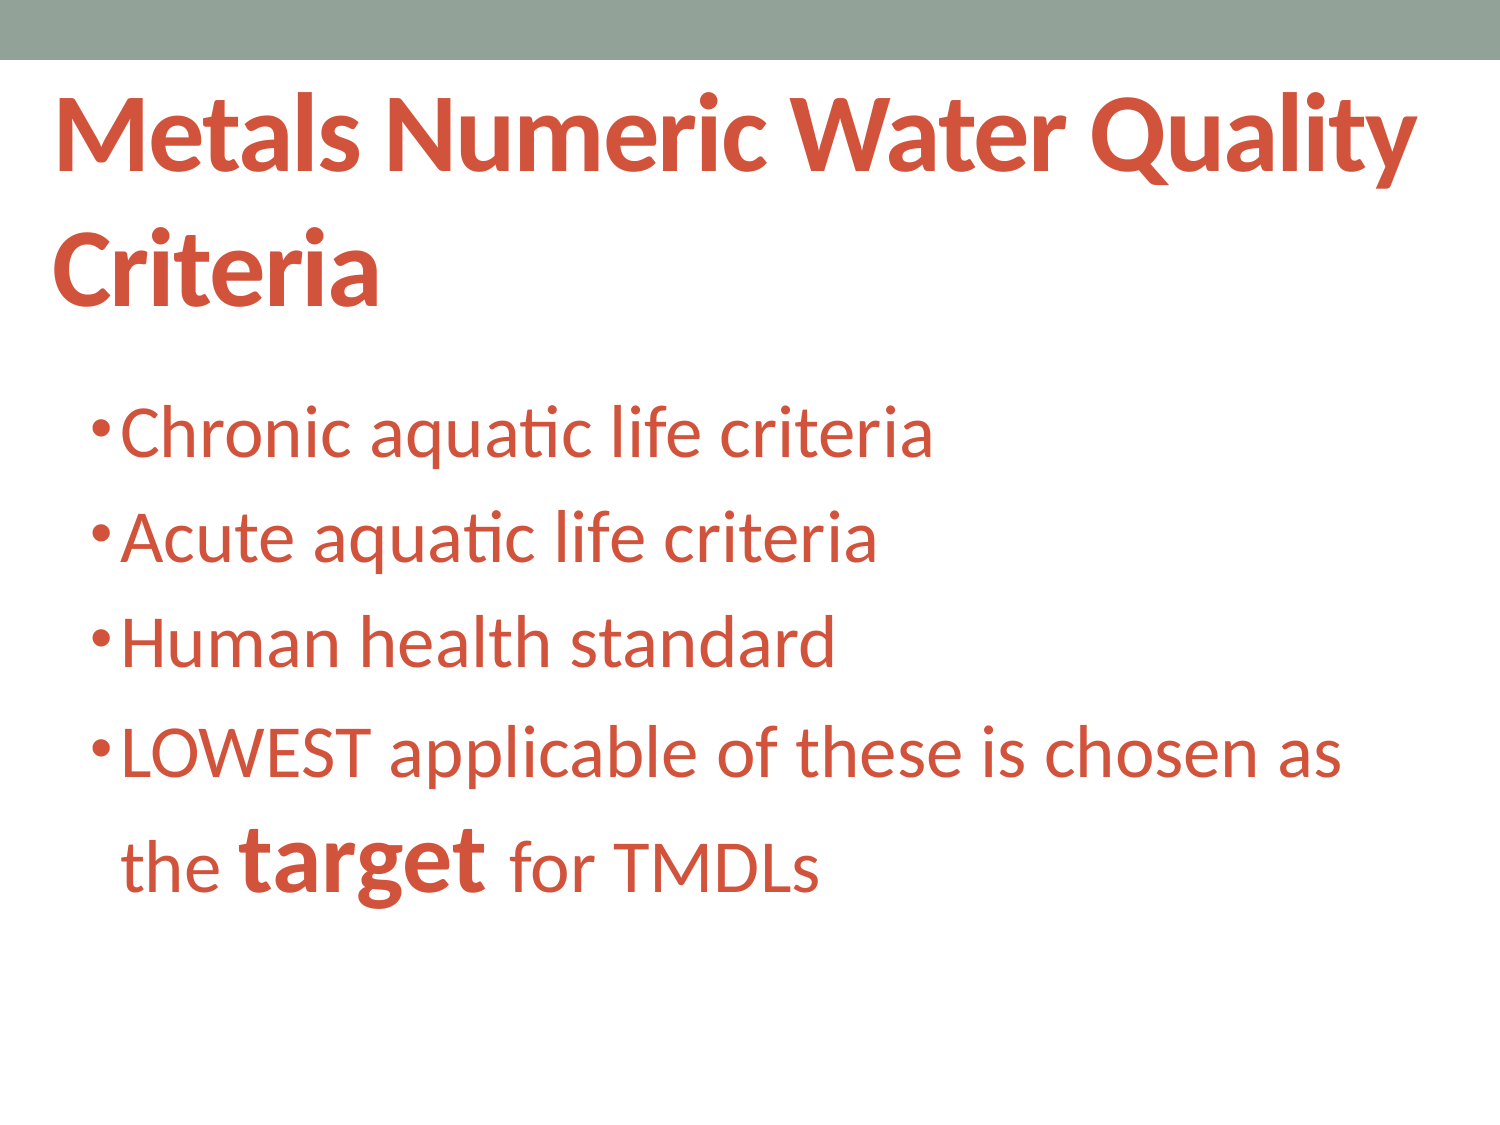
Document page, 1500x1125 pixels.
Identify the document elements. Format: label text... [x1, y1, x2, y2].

list Chronic aquatic life criteria Acute aquatic life criteria Human health standard LOWEST applicable of these is chosen as the target for TMDLs [75, 375, 1425, 1043]
title Metals Numeric Water Quality Criteria [37, 112, 1463, 275]
